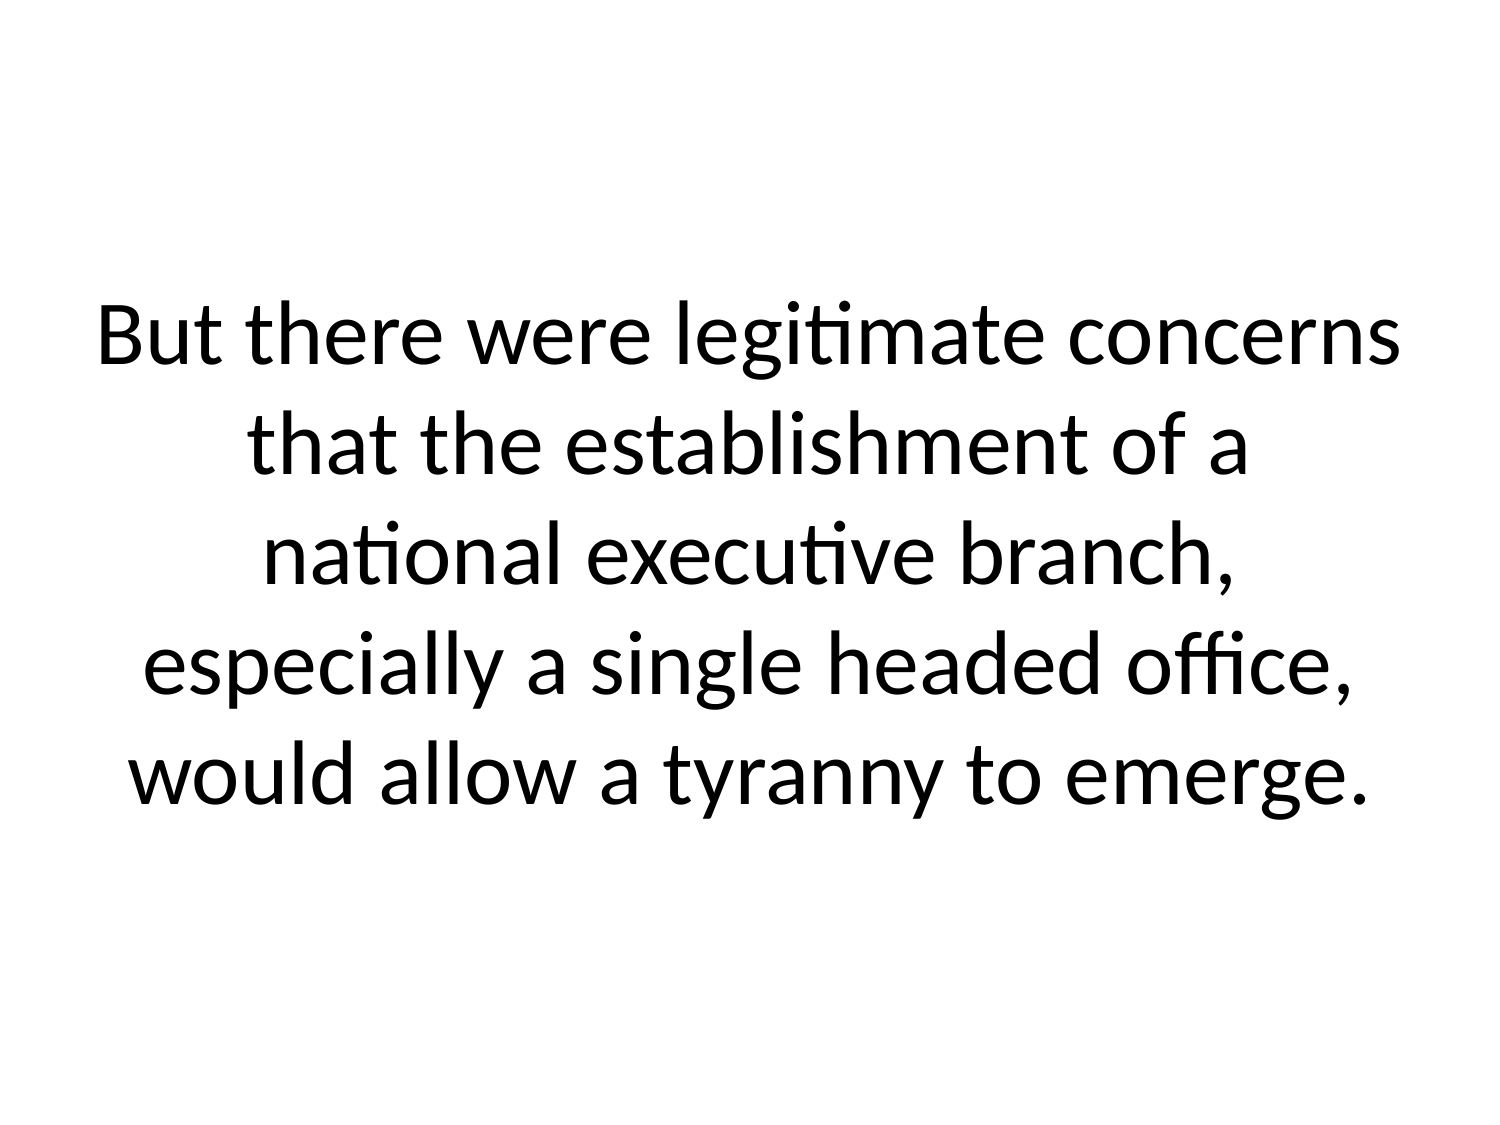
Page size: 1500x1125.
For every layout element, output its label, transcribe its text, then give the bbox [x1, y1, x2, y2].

title But there were legitimate concerns that the establishment of a national executive branch, especially a single headed office, would allow a tyranny to emerge. [74, 44, 1426, 1051]
